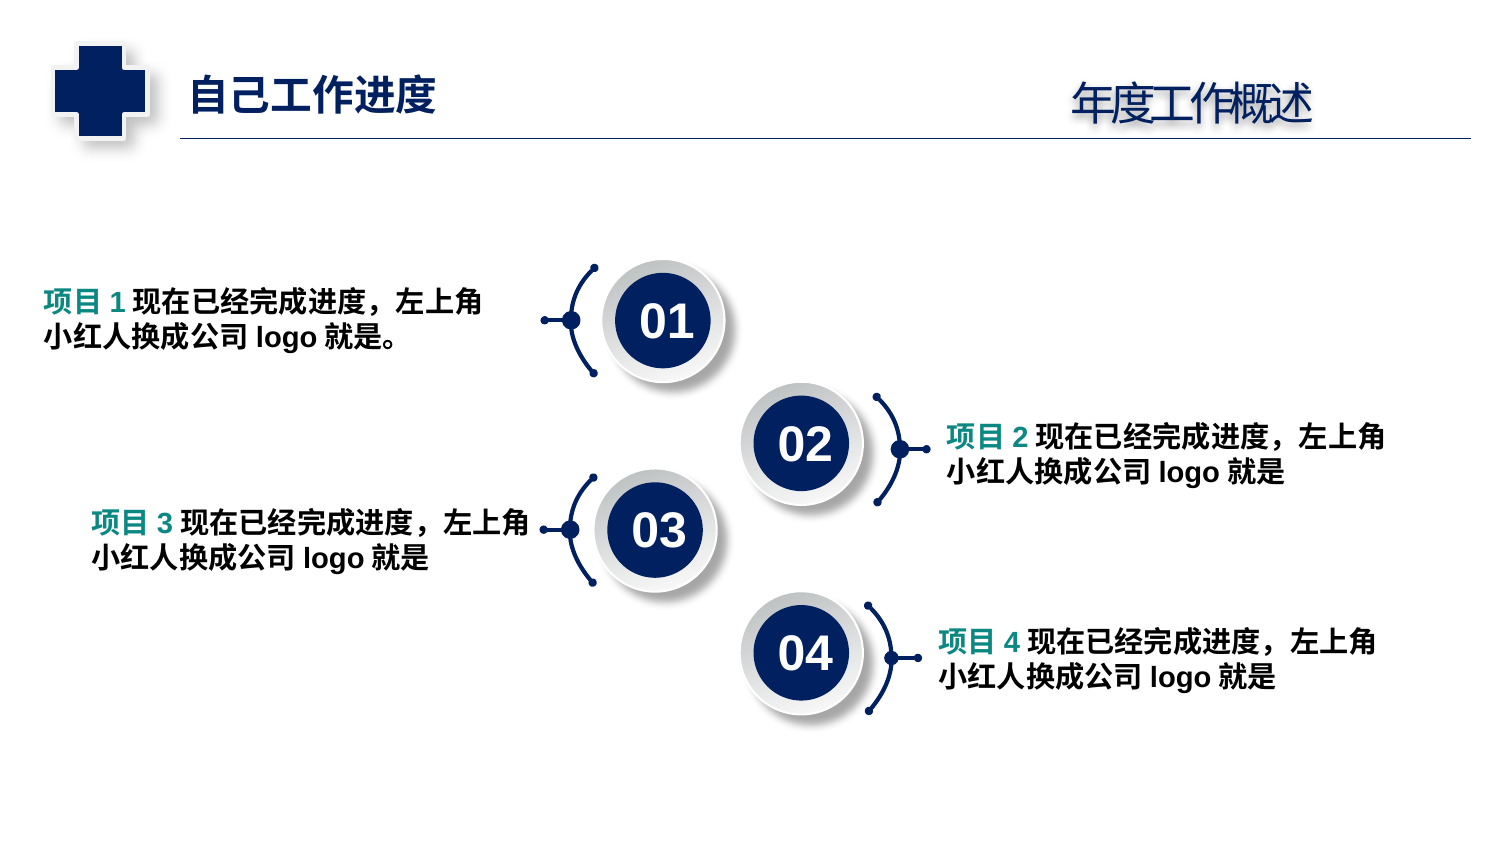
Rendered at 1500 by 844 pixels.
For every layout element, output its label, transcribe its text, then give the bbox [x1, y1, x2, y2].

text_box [593, 468, 717, 592]
text_box 项目2现在已经完成进度，左上角 小红人换成公司logo就是 [932, 400, 1459, 507]
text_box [739, 381, 864, 506]
text_box 项目1现在已经完成进度，左上角 小红人换成公司logo就是。 [29, 292, 539, 345]
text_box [868, 605, 919, 712]
text_box 项目4现在已经完成进度，左上角 小红人换成公司logo就是 [923, 631, 1317, 684]
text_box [739, 590, 864, 715]
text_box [601, 258, 725, 383]
text_box 项目3现在已经完成进度，左上角 小红人换成公司logo就是 [76, 513, 538, 566]
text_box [876, 396, 927, 503]
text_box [544, 267, 595, 374]
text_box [543, 477, 588, 583]
text_box 自己工作进度 [172, 60, 453, 126]
text_box 年度工作概述 [1055, 67, 1329, 138]
